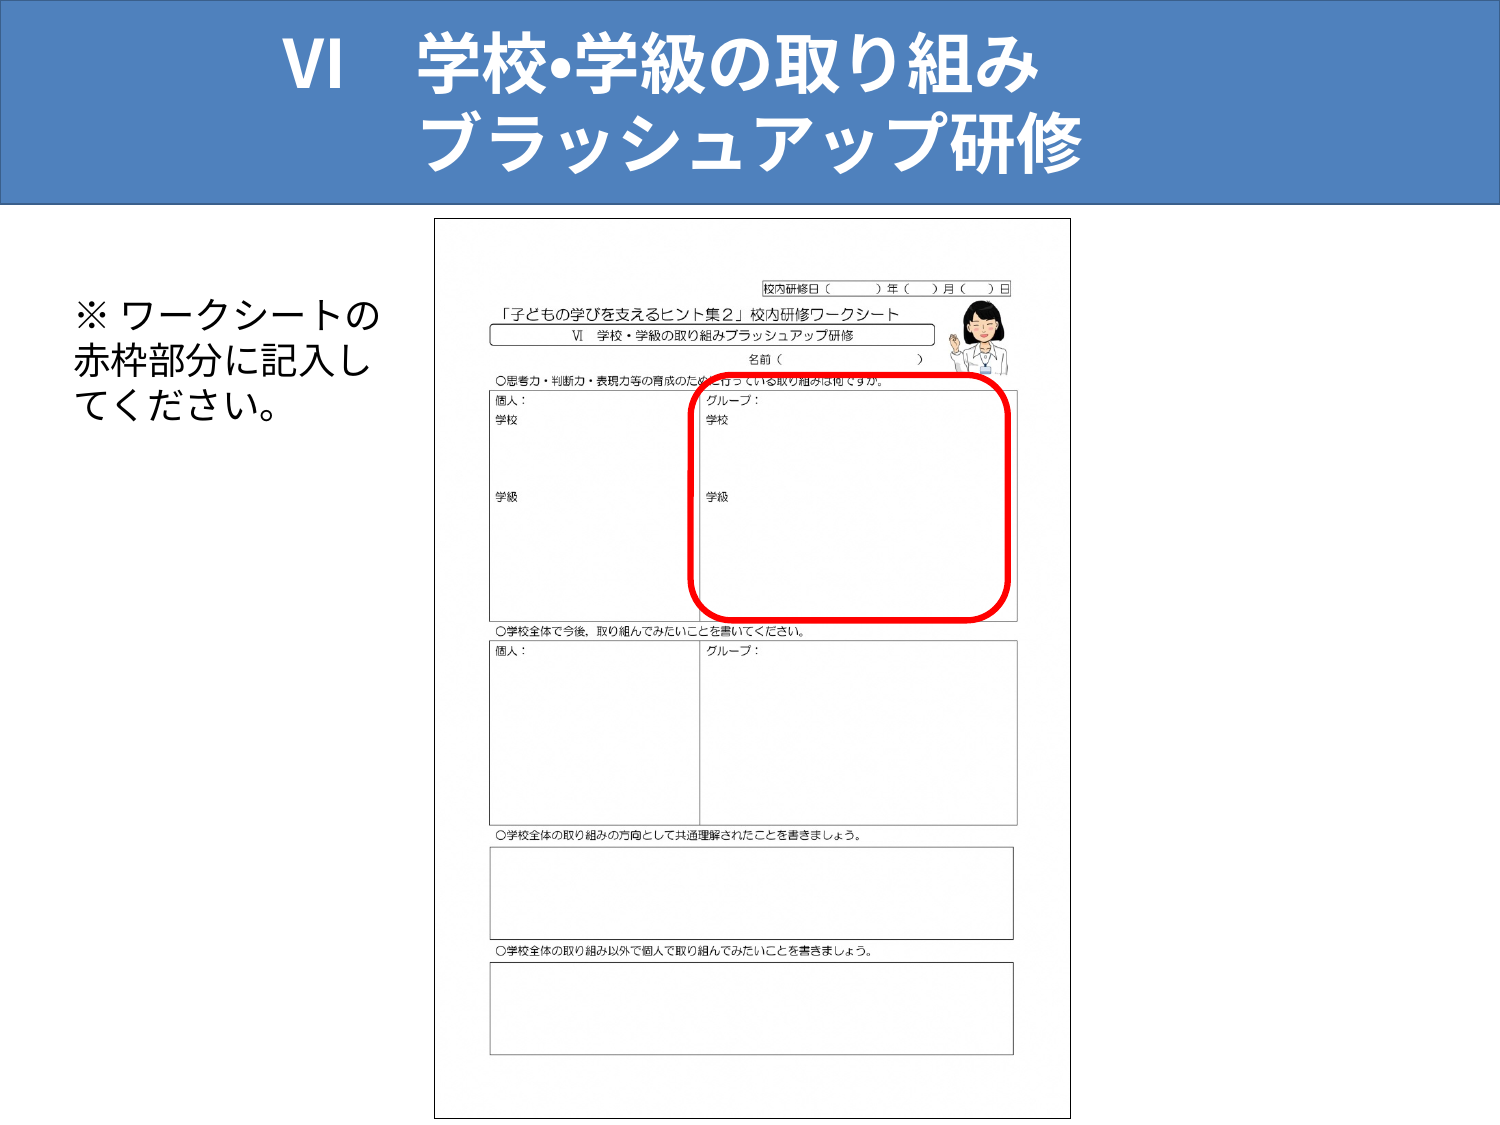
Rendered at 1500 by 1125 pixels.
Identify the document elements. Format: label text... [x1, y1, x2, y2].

picture [433, 217, 1071, 1119]
text_box ※ワークシートの赤枠部分に記入してください。 [58, 284, 399, 434]
text_box Ⅵ 学校・学級の取り組み ブラッシュアップ研修 [0, 0, 1500, 205]
